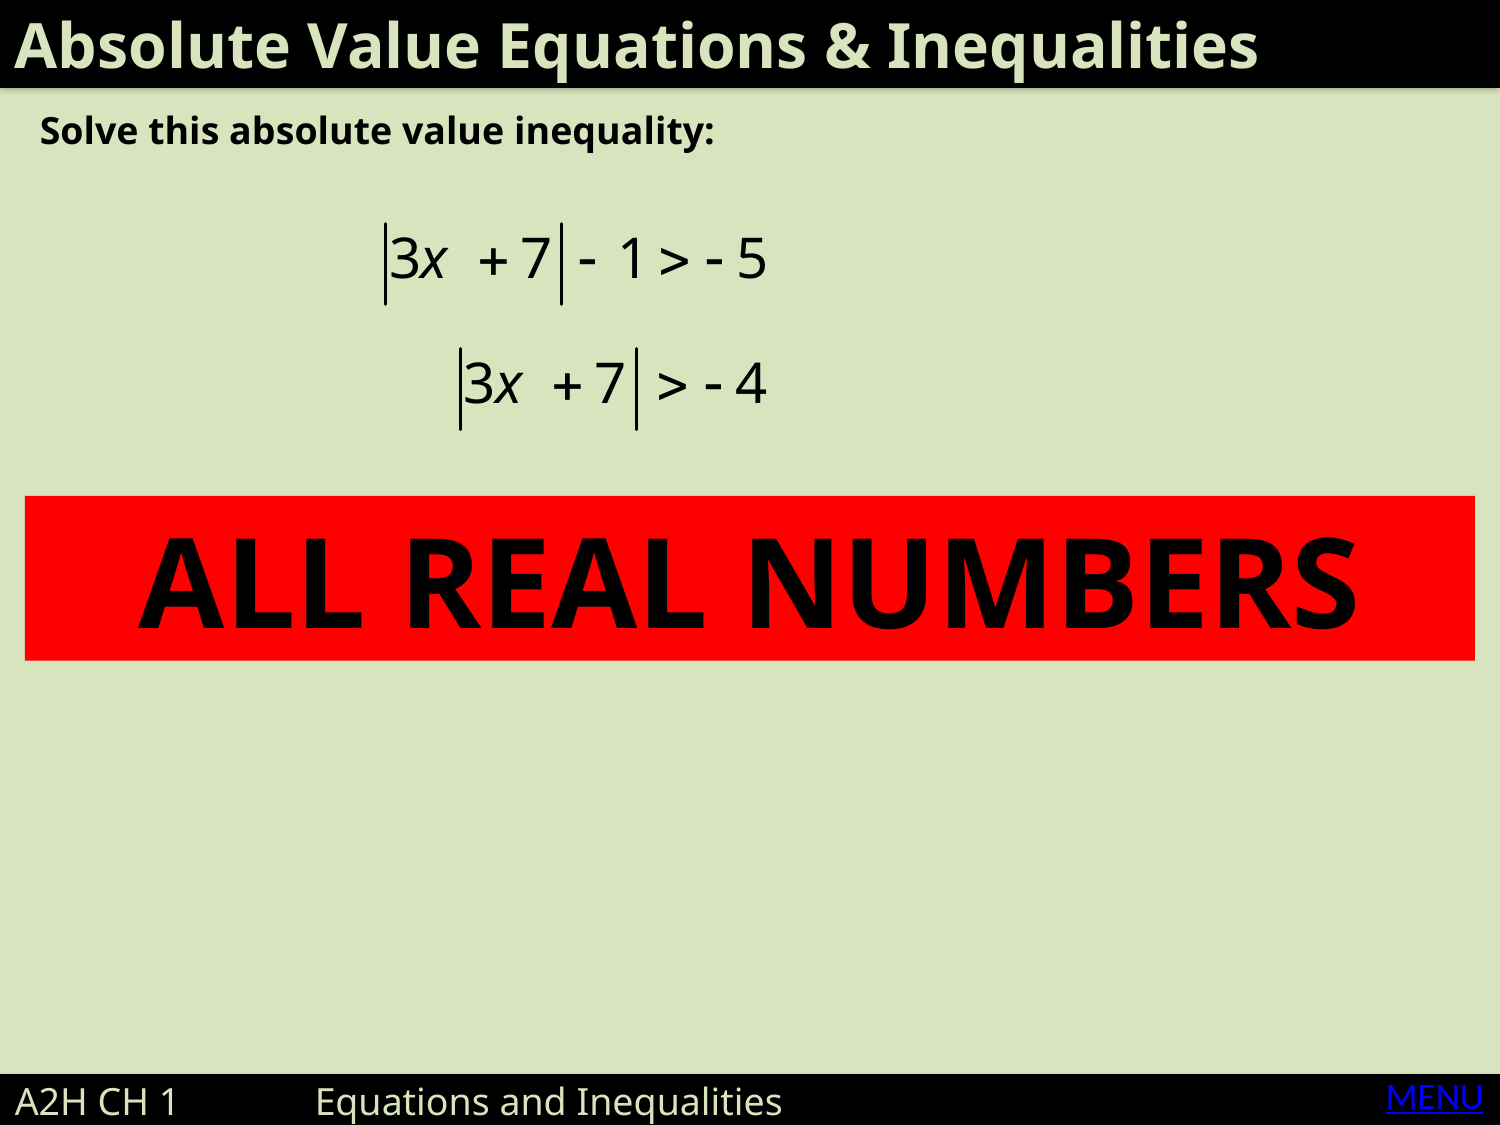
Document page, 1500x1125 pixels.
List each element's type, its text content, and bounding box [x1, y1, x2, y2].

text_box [449, 337, 779, 441]
text_box ALL REAL NUMBERS [24, 495, 1475, 661]
text_box A2H CH 1 Equations and Inequalities [0, 1074, 1370, 1125]
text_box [374, 212, 779, 316]
text_box Solve this absolute value inequality: [24, 99, 1475, 205]
text_box MENU [1370, 1064, 1500, 1125]
text_box Absolute Value Equations & Inequalities [0, 0, 1500, 88]
